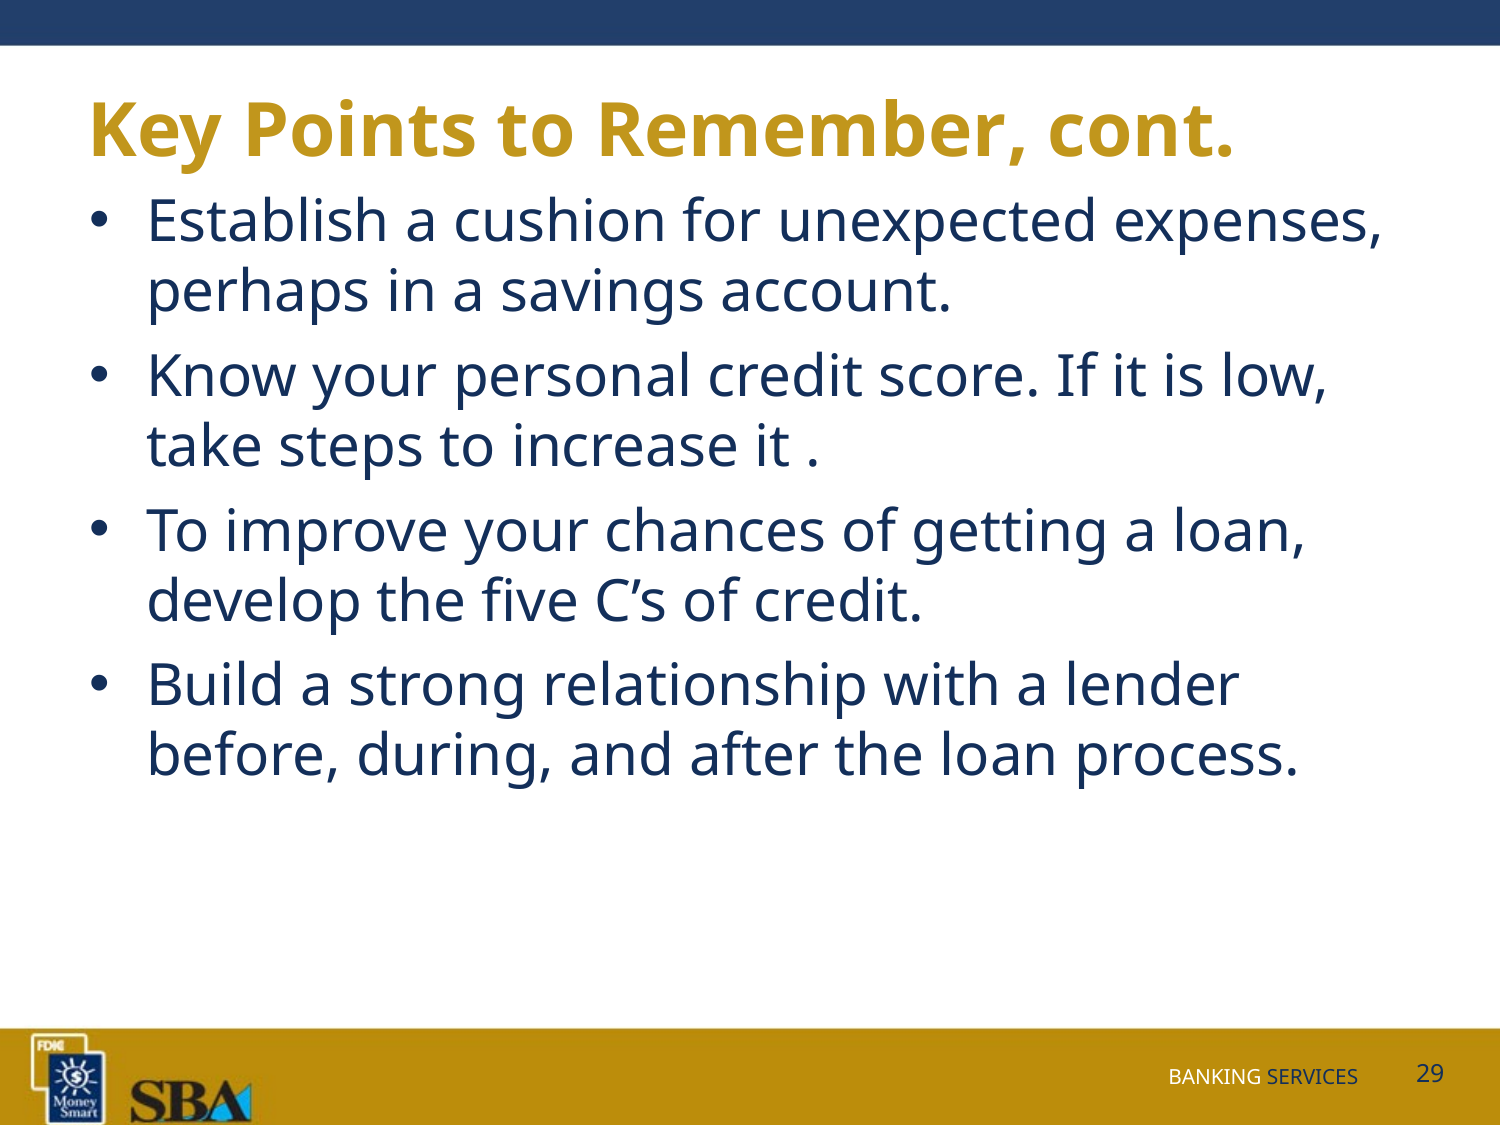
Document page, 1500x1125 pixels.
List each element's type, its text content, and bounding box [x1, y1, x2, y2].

list Establish a cushion for unexpected expenses, perhaps in a savings account. Know your personal credit score. If it is low, take steps to increase it . To improve your chances of getting a loan, develop the five C’s of credit. Build a strong relationship with a lender before, during, and after the loan process. [89, 183, 1428, 1008]
picture [0, 0, 1500, 1125]
title Key Points to Remember, cont. [86, 80, 1438, 182]
